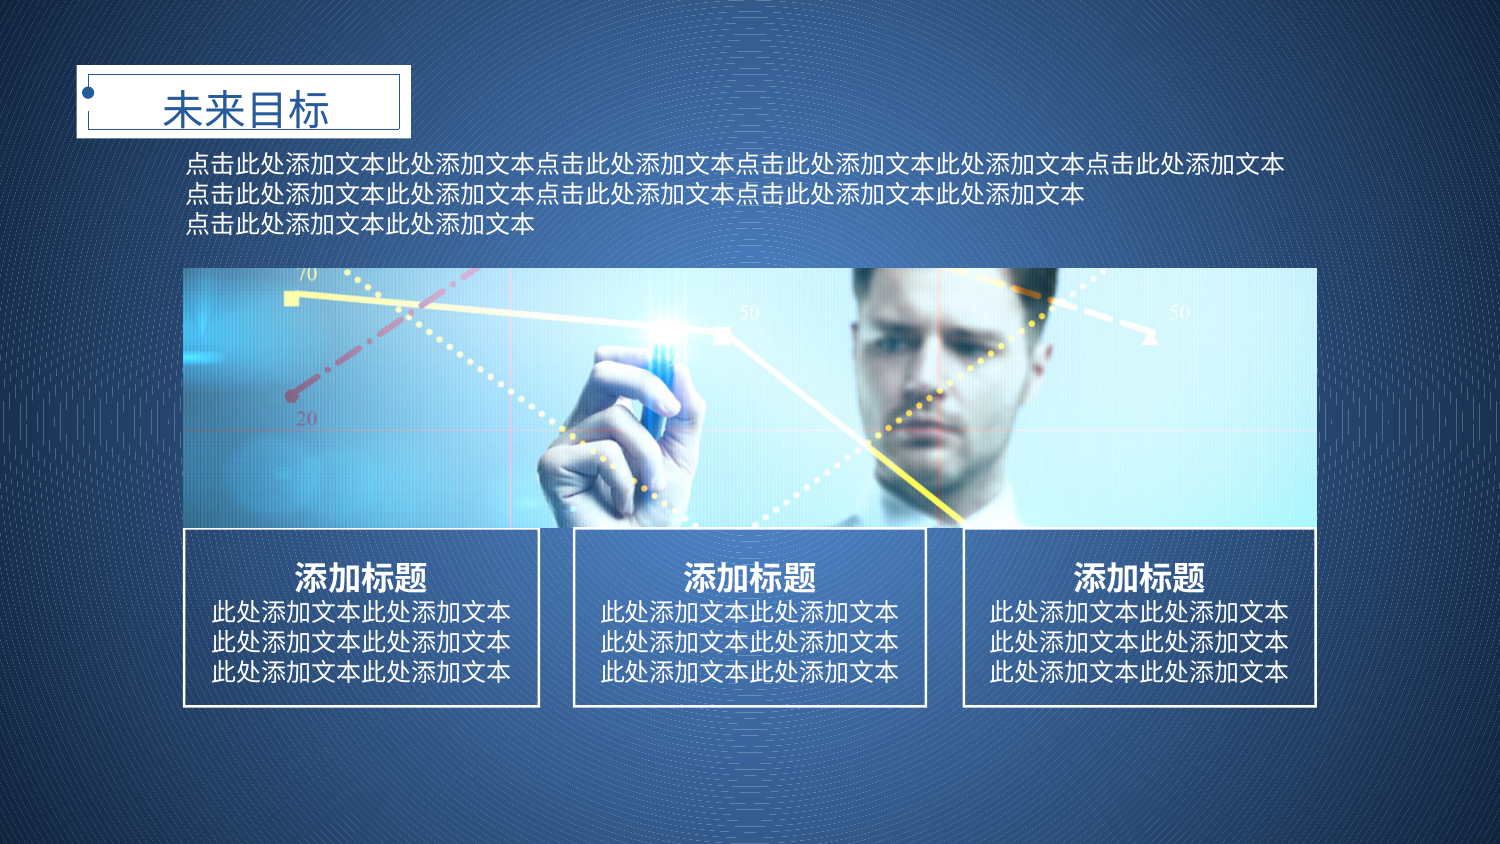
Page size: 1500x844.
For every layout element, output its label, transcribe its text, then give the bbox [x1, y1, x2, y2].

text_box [182, 267, 1318, 708]
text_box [76, 51, 412, 139]
text_box 点击此处添加文本此处添加文本点击此处添加文本点击此处添加文本此处添加文本点击此处添加文本 点击此处添加文本此处添加文本点击此处添加文本点击此处添加文本此处添加文本 点击此处添加文本此处添加文本 [171, 141, 1341, 246]
